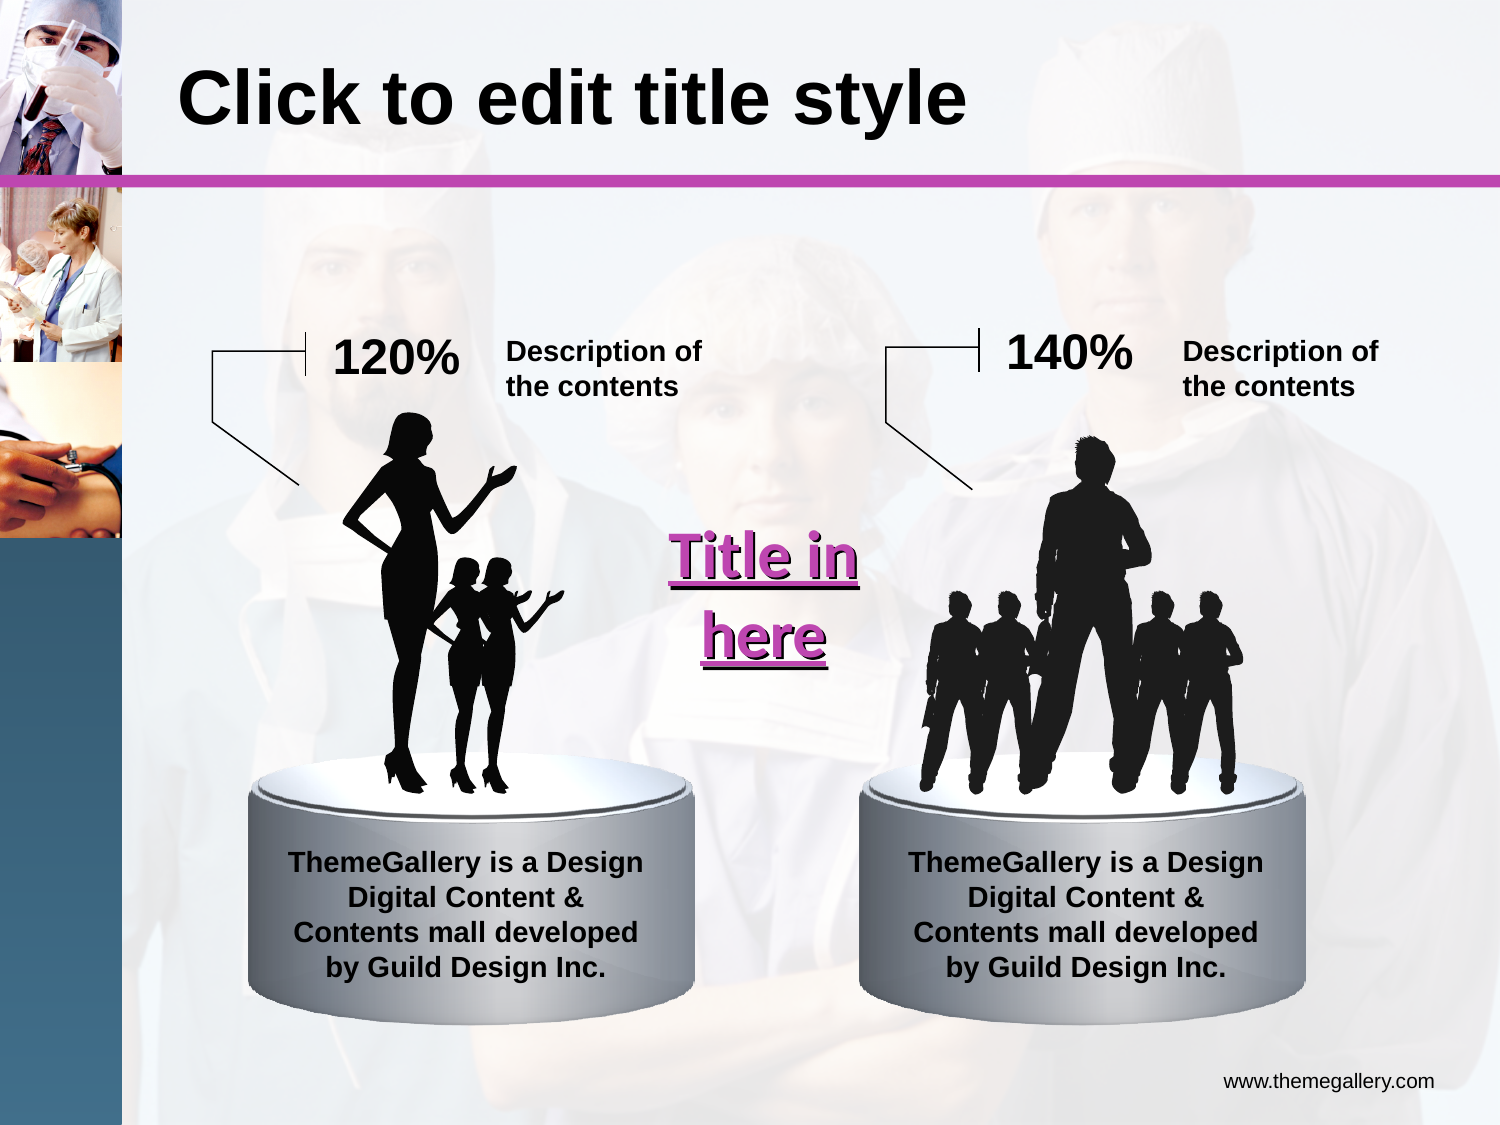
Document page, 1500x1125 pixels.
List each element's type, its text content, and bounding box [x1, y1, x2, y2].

text_box 120% [318, 332, 491, 376]
text_box [1028, 435, 1152, 743]
footer www.themegallery.com [975, 1059, 1450, 1113]
picture [0, 188, 1500, 1125]
title Click to edit title style [162, 24, 1450, 163]
text_box [456, 557, 565, 743]
text_box [921, 590, 982, 743]
text_box [467, 608, 492, 637]
text_box [1172, 590, 1244, 743]
text_box 140% [991, 328, 1160, 372]
text_box [970, 590, 1042, 743]
picture [0, 0, 1500, 174]
text_box Description of the contents [491, 324, 745, 410]
text_box Title in here [612, 503, 914, 678]
text_box [1124, 590, 1184, 743]
text_box [342, 412, 517, 743]
text_box Description of the contents [1167, 324, 1422, 410]
text_box [424, 557, 483, 743]
text_box [514, 590, 533, 606]
